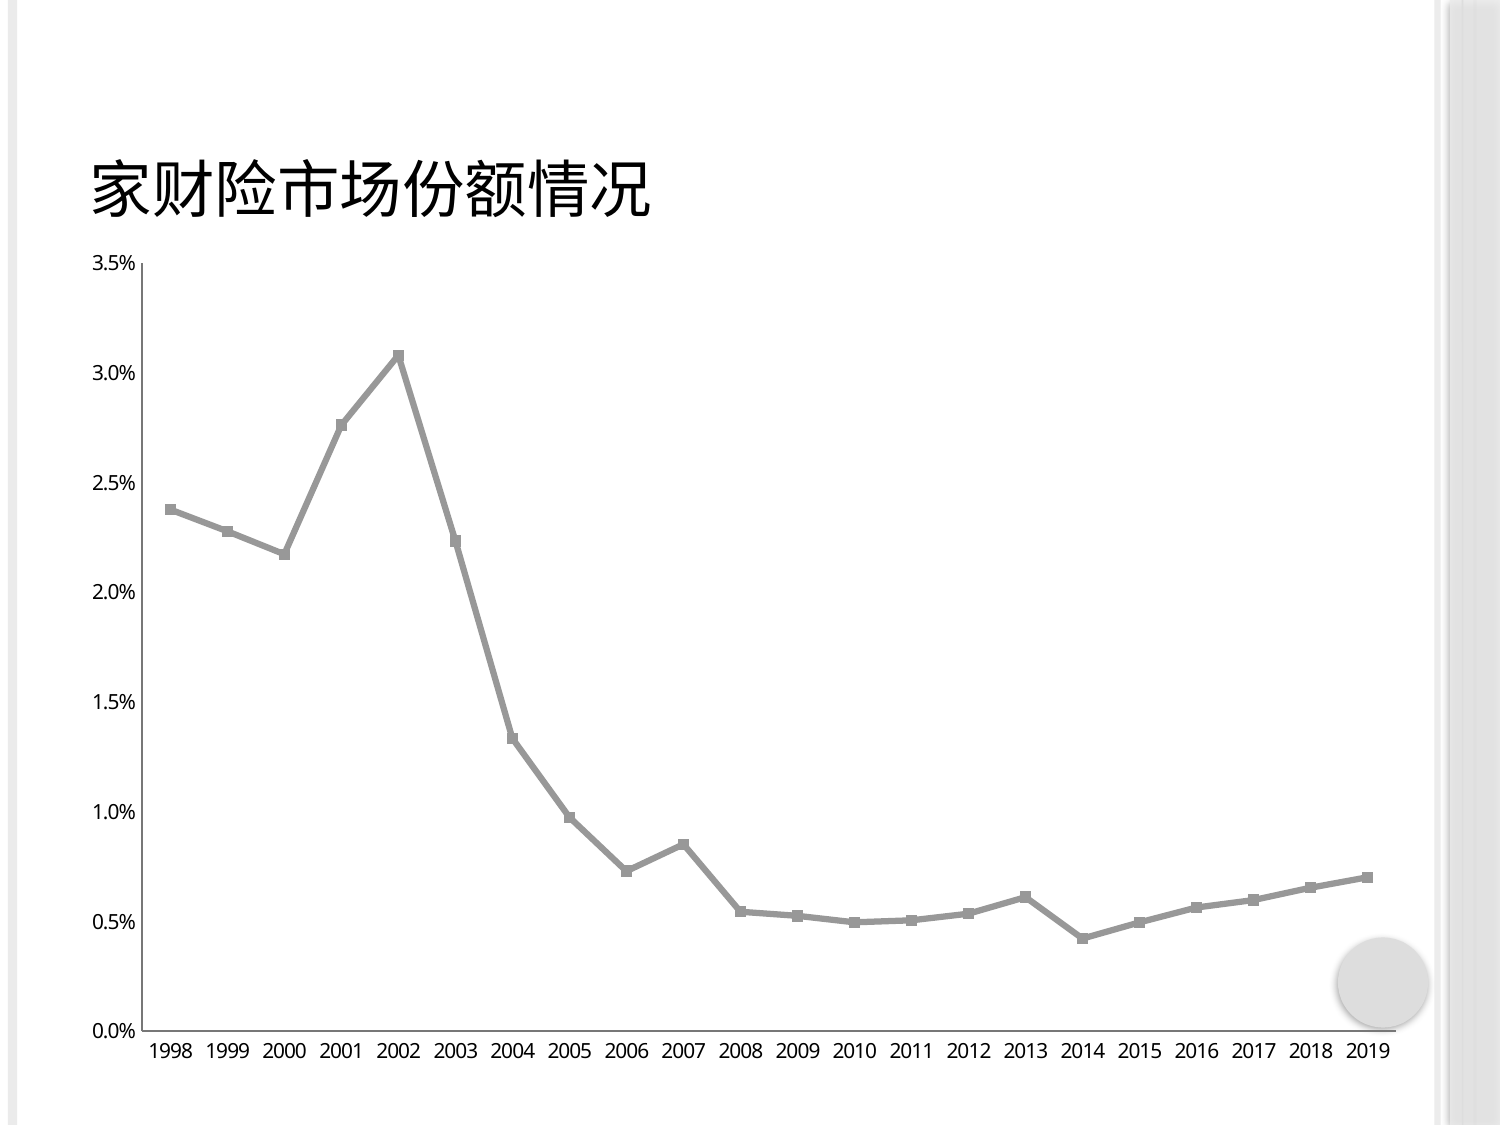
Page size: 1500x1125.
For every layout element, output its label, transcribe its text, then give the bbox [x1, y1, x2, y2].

title 家财险市场份额情况 [75, 45, 1300, 228]
chart [64, 231, 1424, 1083]
